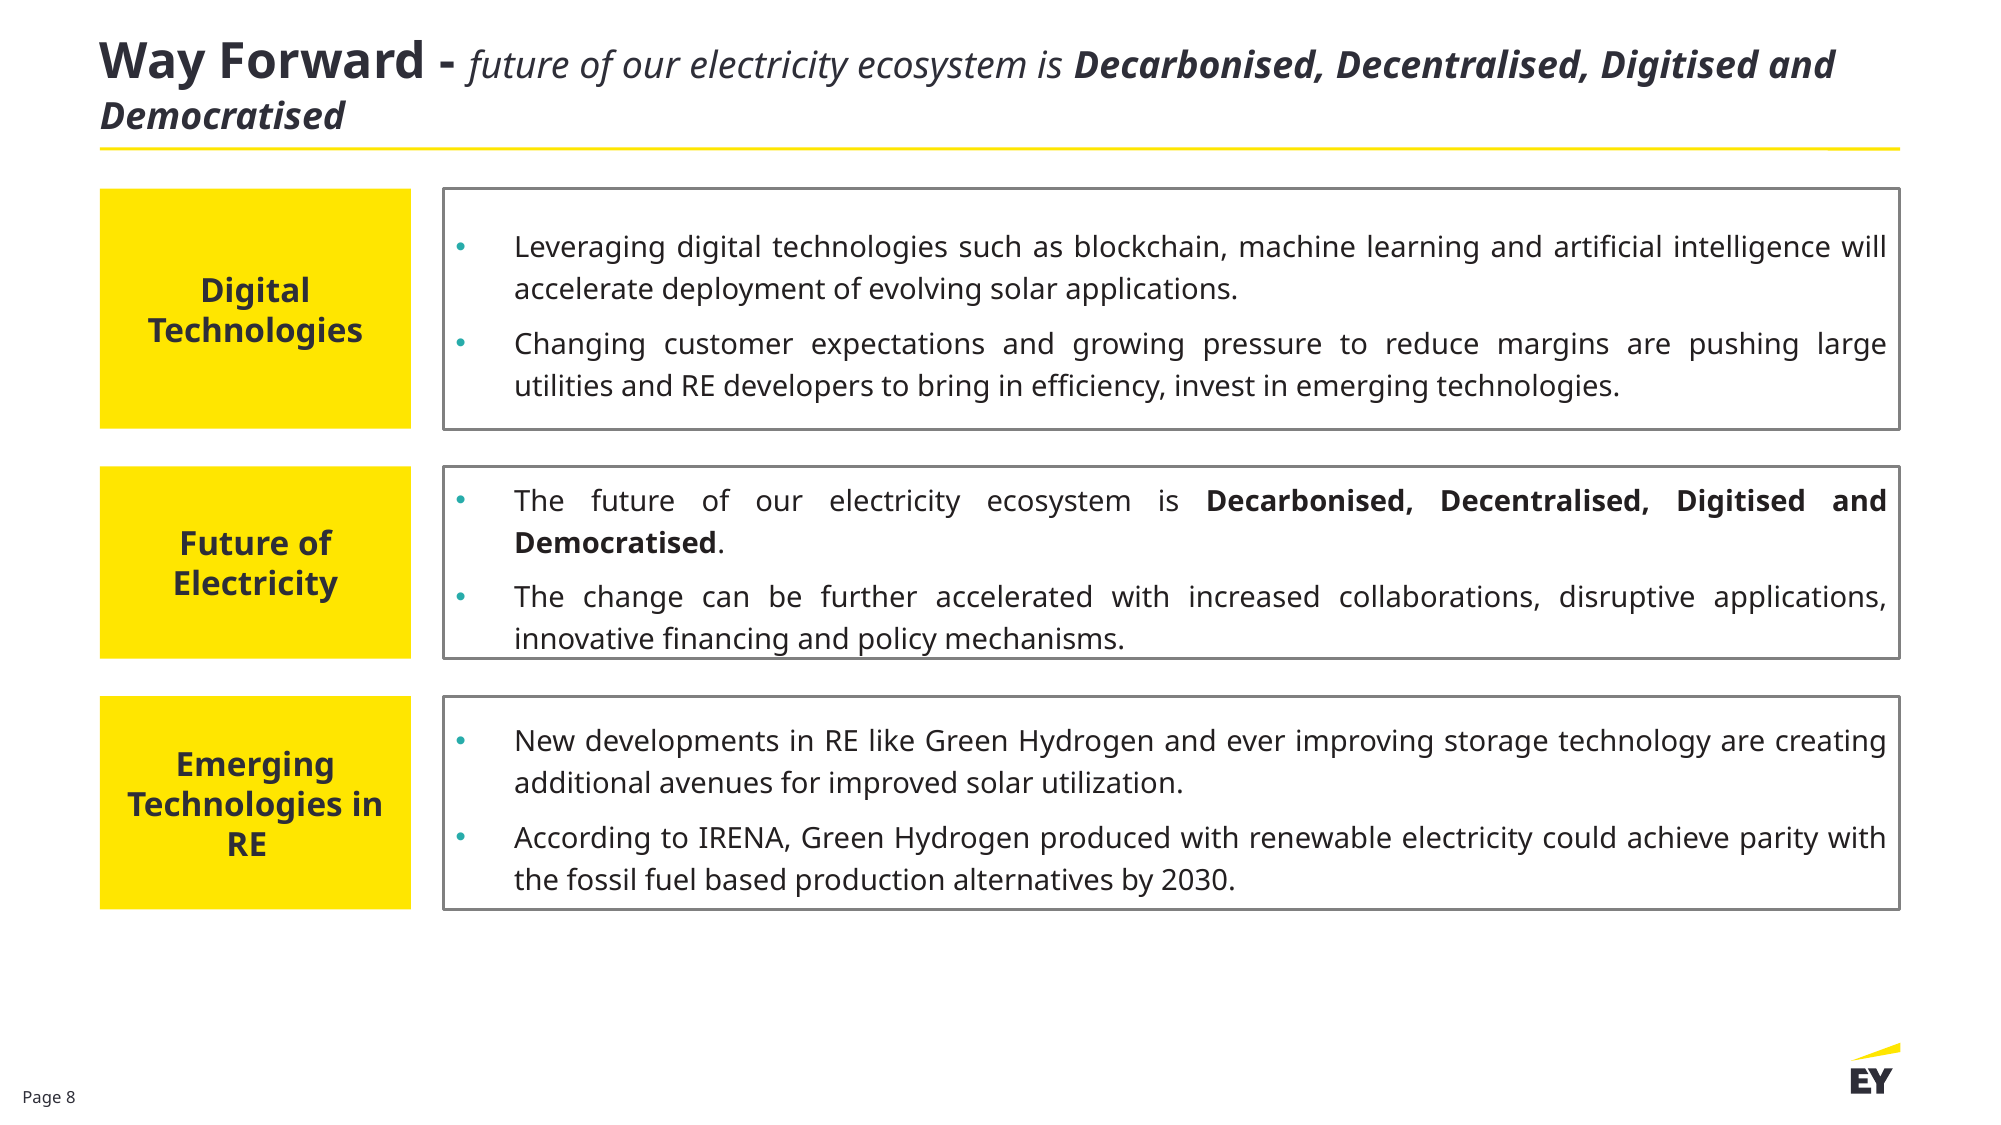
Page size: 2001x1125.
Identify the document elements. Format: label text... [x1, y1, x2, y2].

text_box New developments in RE like Green Hydrogen and ever improving storage technology are creating additional avenues for improved solar utilization. According to IRENA, Green Hydrogen produced with renewable electricity could achieve parity with the fossil fuel based production alternatives by 2030. [443, 696, 1900, 910]
text_box Digital Technologies [98, 186, 413, 431]
text_box Leveraging digital technologies such as blockchain, machine learning and artificial intelligence will accelerate deployment of evolving solar applications. Changing customer expectations and growing pressure to reduce margins are pushing large utilities and RE developers to bring in efficiency, invest in emerging technologies. [443, 188, 1900, 430]
text_box Future of Electricity [98, 464, 413, 661]
text_box Emerging Technologies in RE [98, 694, 413, 911]
title Way Forward - future of our electricity ecosystem is Decarbonised, Decentralised, Digitised and Democratised [99, 40, 1900, 137]
text_box The future of our electricity ecosystem is Decarbonised, Decentralised, Digitised and Democratised. The change can be further accelerated with increased collaborations, disruptive applications, innovative financing and policy mechanisms. [443, 466, 1900, 659]
slide_number Page 8 [7, 1080, 156, 1125]
